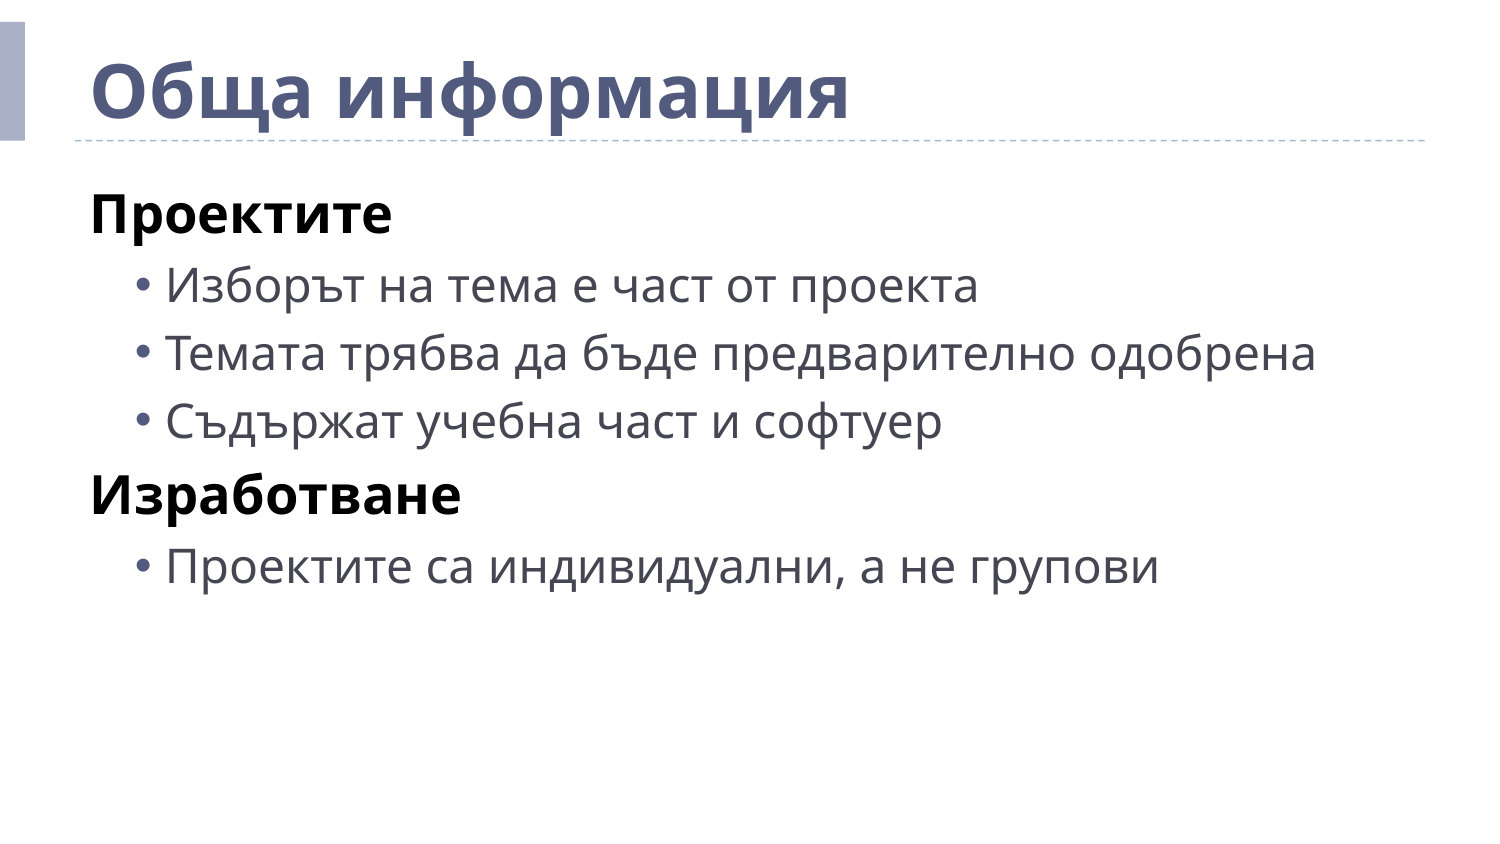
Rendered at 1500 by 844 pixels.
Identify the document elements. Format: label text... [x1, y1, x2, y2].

title Обща информация [75, 18, 1475, 141]
list Проектите Изборът на тема е част от проекта Темата трябва да бъде предварително одобрена Съдържат учебна част и софтуер Изработване Проектите са индивидуални, а не групови [75, 171, 1475, 835]
